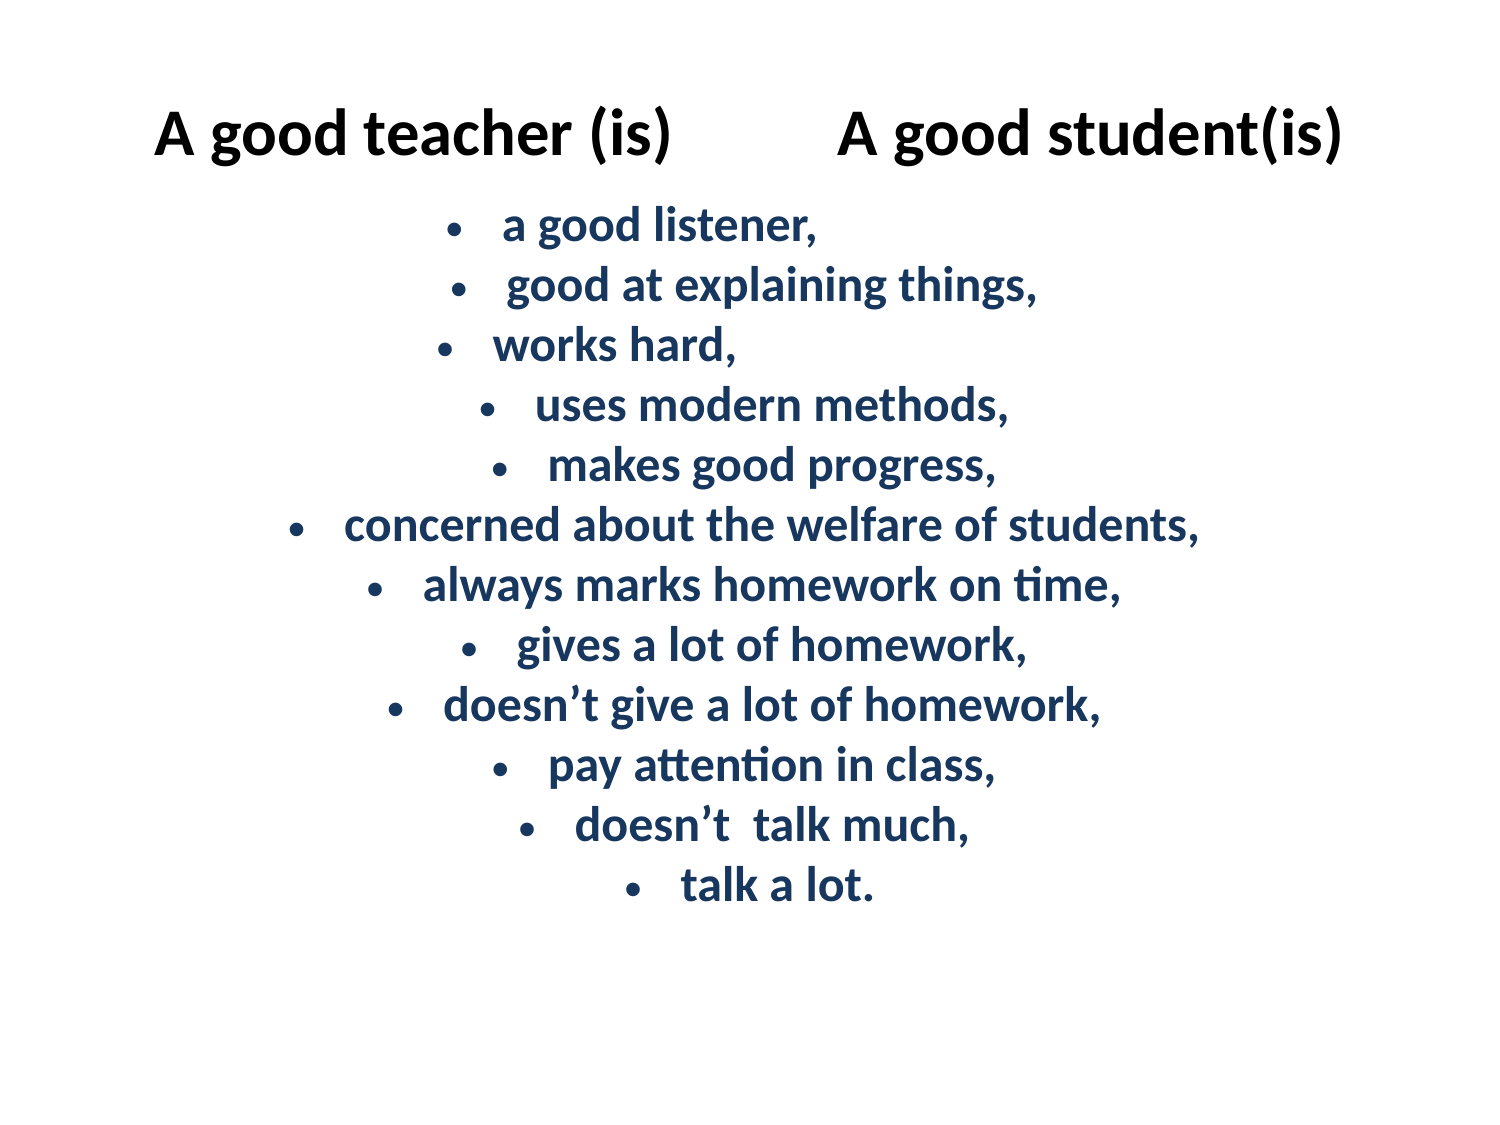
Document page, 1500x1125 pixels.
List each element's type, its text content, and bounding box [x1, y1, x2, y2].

list a good listener, good at explaining things, works hard, uses modern methods, makes good progress, concerned about the welfare of students, always marks homework on time, gives a lot of homework, doesn’t give a lot of homework, pay attention in class, doesn’t talk much, talk a lot. [75, 196, 1425, 1106]
title A good teacher (is) A good student(is) [75, 45, 1425, 196]
